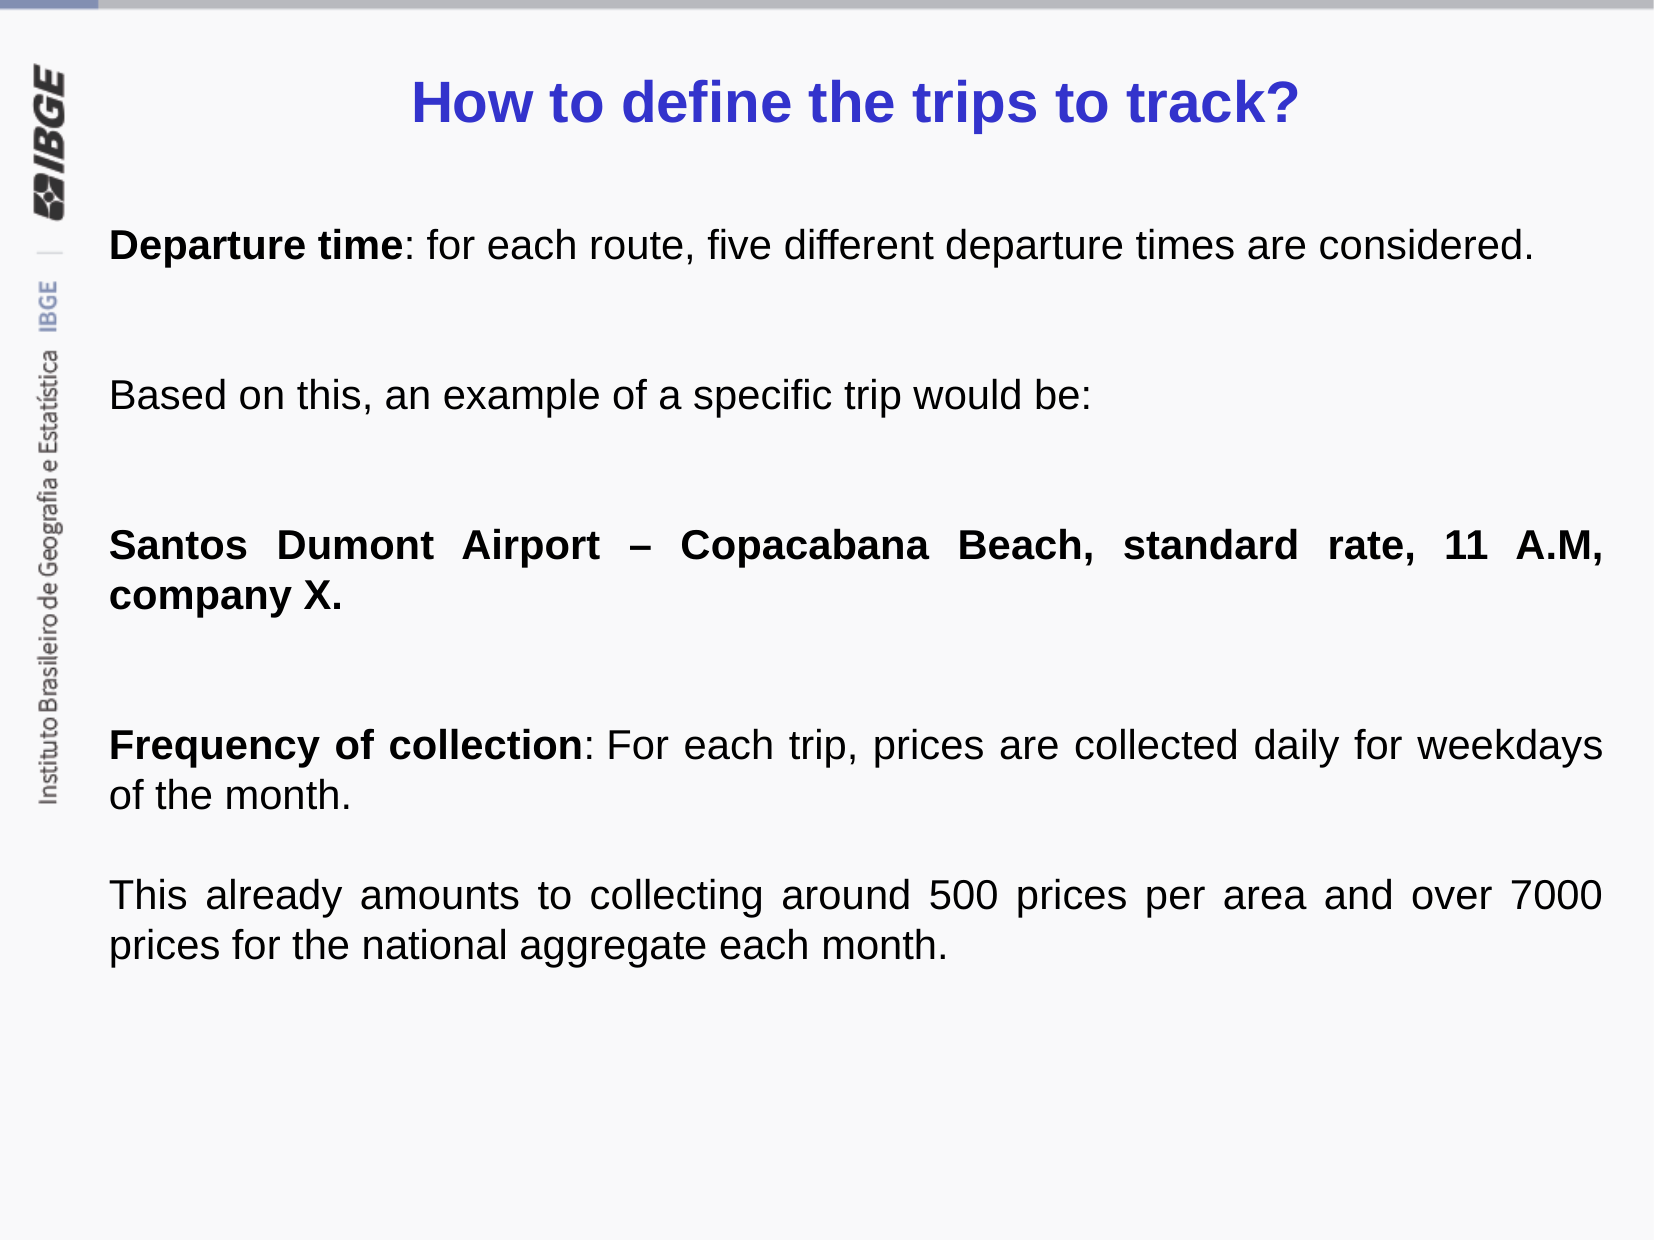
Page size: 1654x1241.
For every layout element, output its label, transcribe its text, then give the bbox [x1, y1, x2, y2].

picture [0, 0, 1654, 1240]
text_box Departure time: for each route, five different departure times are considered. Based on this, an example of a specific trip would be: Santos Dumont Airport – Copacabana Beach, standard rate, 11 A.M, company X. Frequency of collection: For each trip, prices are collected daily for weekdays of the month. This already amounts to collecting around 500 prices per area and over 7000 prices for the national aggregate each month. [94, 210, 1620, 1076]
text_box How to define the trips to track? [78, 64, 1635, 1138]
